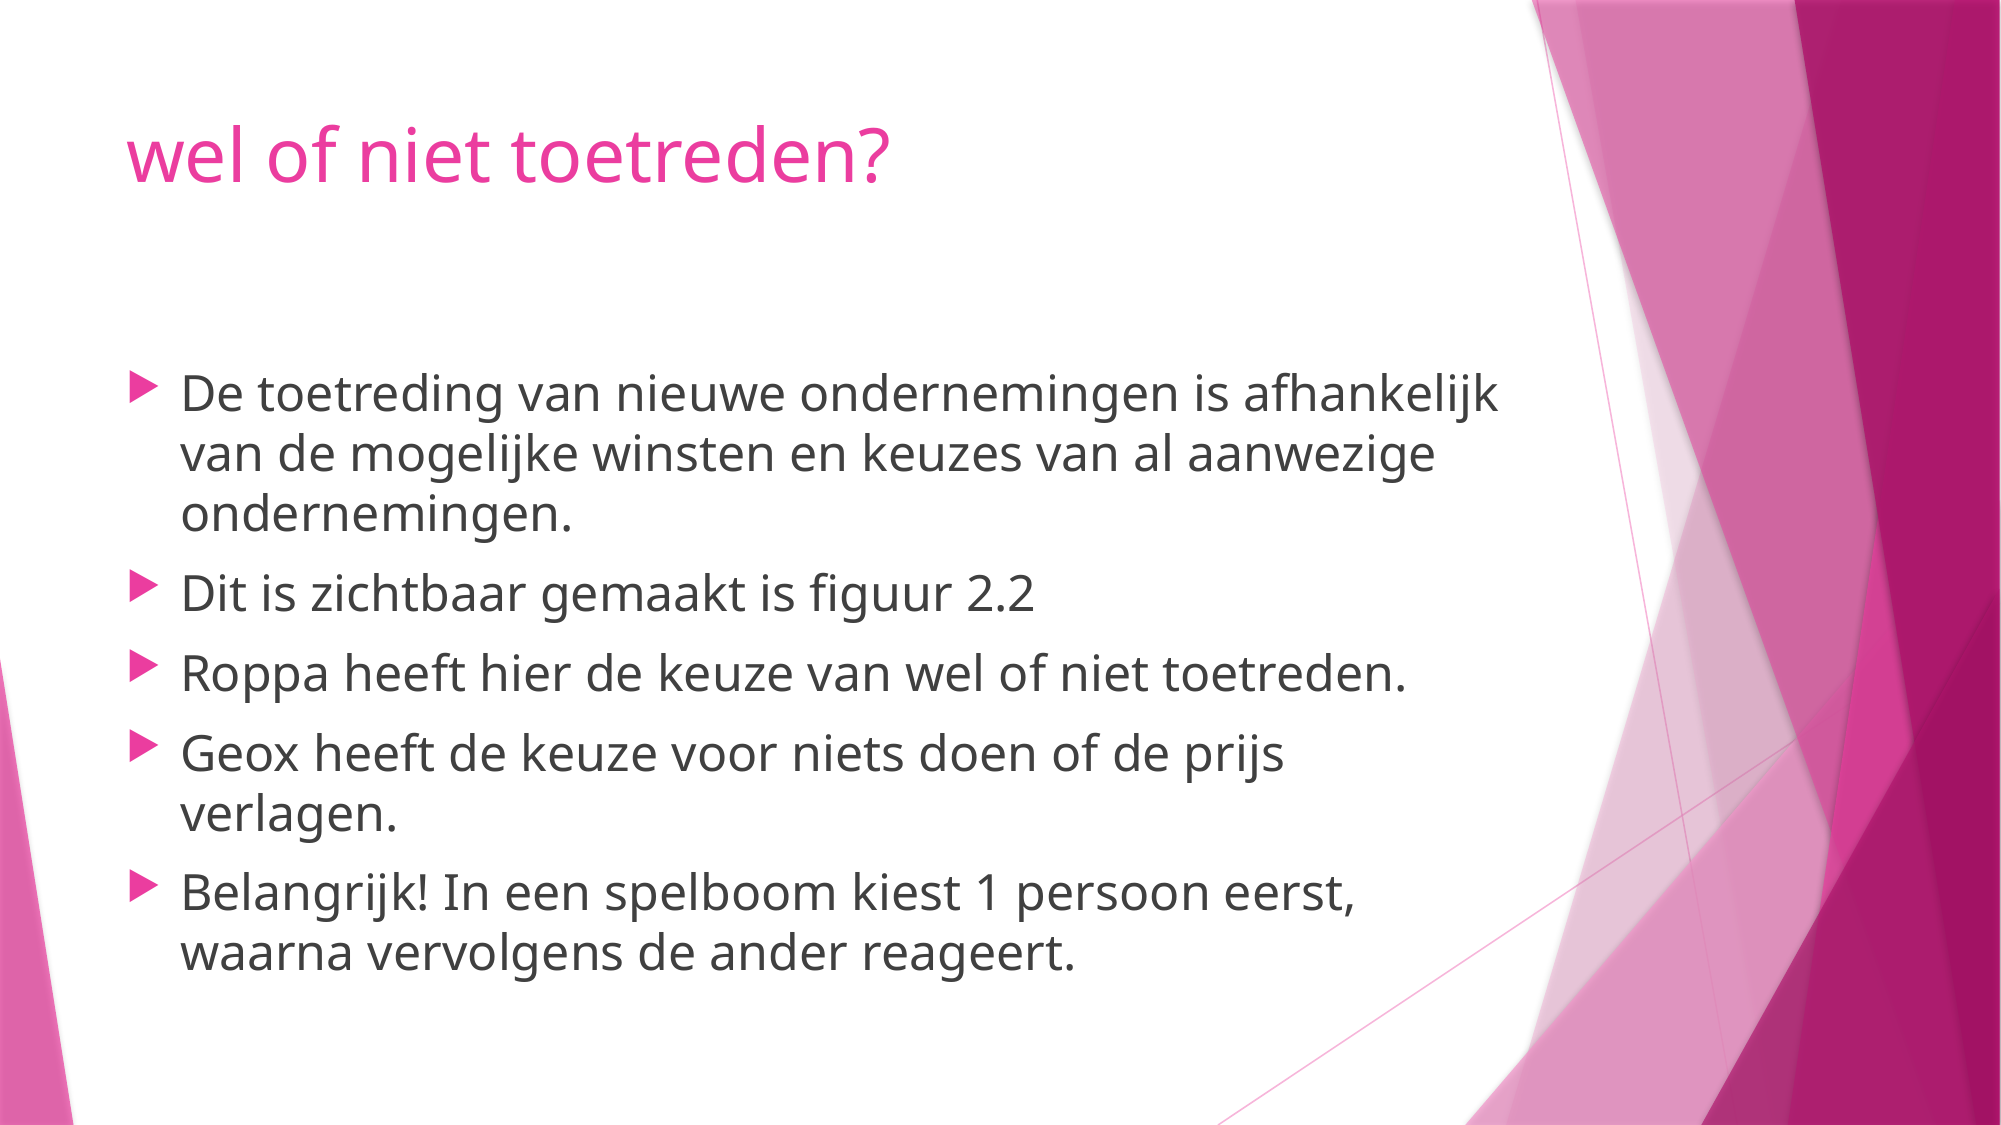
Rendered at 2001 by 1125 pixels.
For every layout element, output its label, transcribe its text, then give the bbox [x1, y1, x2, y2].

title wel of niet toetreden? [111, 99, 1522, 317]
list De toetreding van nieuwe ondernemingen is afhankelijk van de mogelijke winsten en keuzes van al aanwezige ondernemingen. Dit is zichtbaar gemaakt is figuur 2.2 Roppa heeft hier de keuze van wel of niet toetreden. Geox heeft de keuze voor niets doen of de prijs verlagen. Belangrijk! In een spelboom kiest 1 persoon eerst, waarna vervolgens de ander reageert. [111, 354, 1522, 992]
